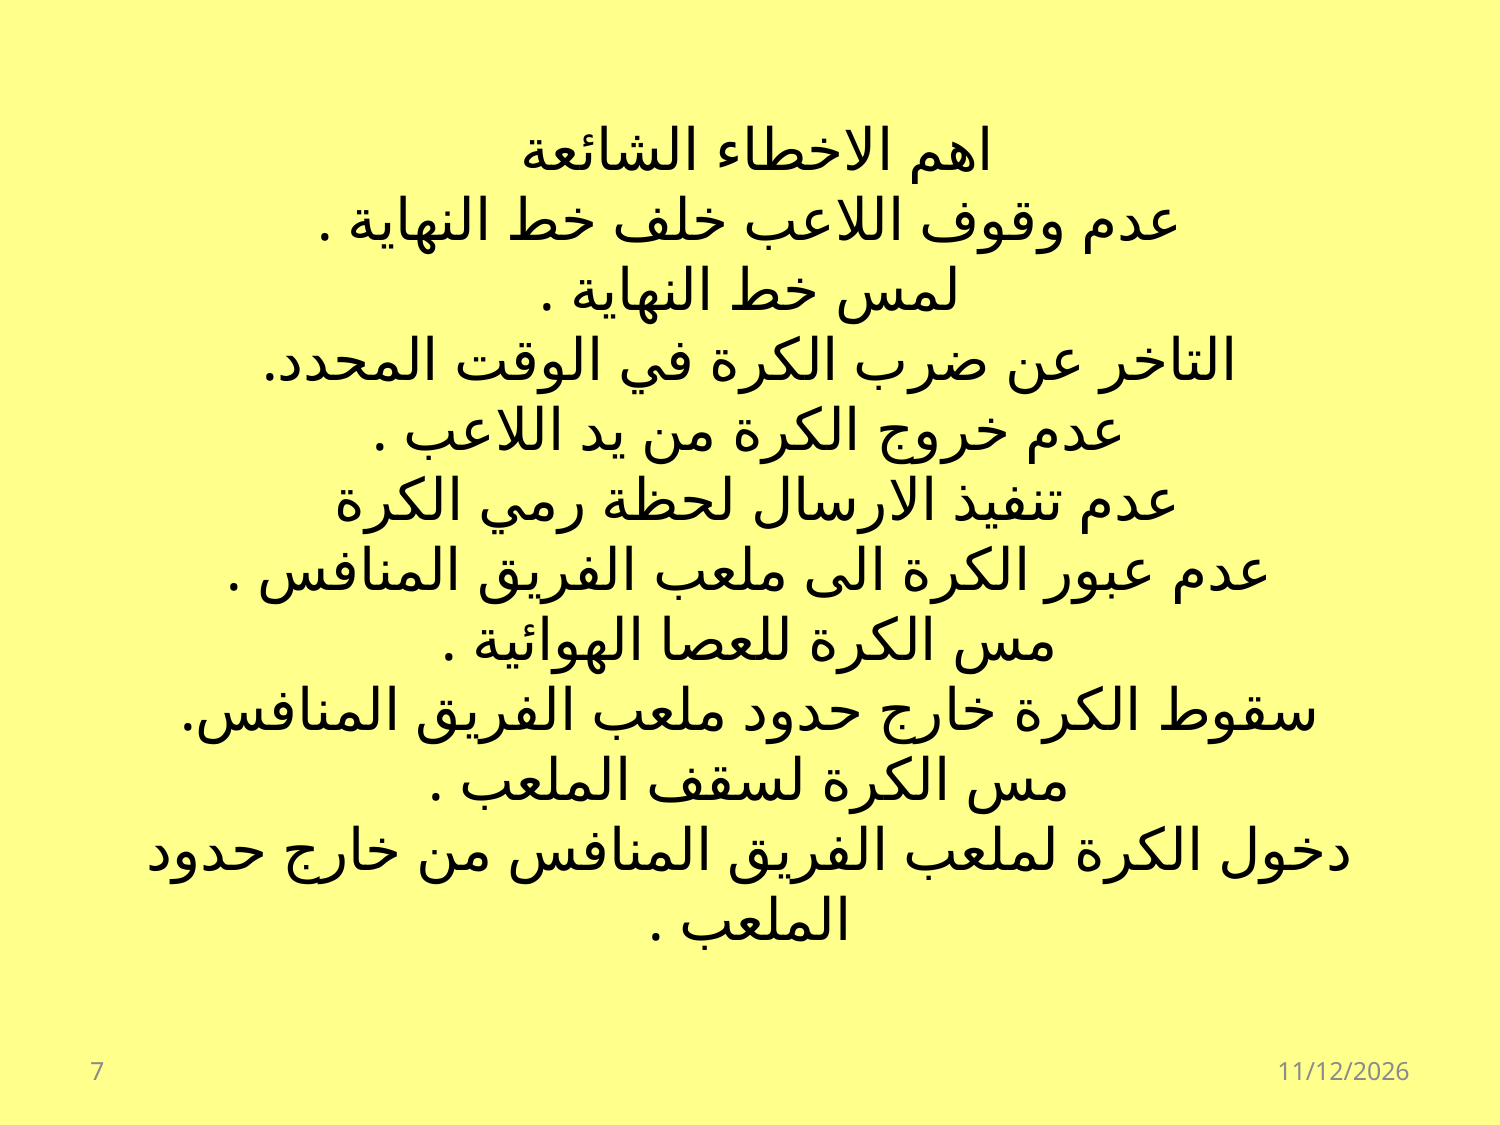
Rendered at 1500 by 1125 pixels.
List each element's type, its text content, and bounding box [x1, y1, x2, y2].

title اهم الاخطاء الشائعة عدم وقوف اللاعب خلف خط النهاية . لمس خط النهاية . التاخر عن ضرب الكرة في الوقت المحدد. عدم خروج الكرة من يد اللاعب . عدم تنفيذ الارسال لحظة رمي الكرة عدم عبور الكرة الى ملعب الفريق المنافس . مس الكرة للعصا الهوائية . سقوط الكرة خارج حدود ملعب الفريق المنافس. مس الكرة لسقف الملعب . دخول الكرة لملعب الفريق المنافس من خارج حدود الملعب . [75, 45, 1425, 1020]
slide_number 7 [75, 1042, 425, 1103]
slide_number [1074, 1042, 1425, 1103]
